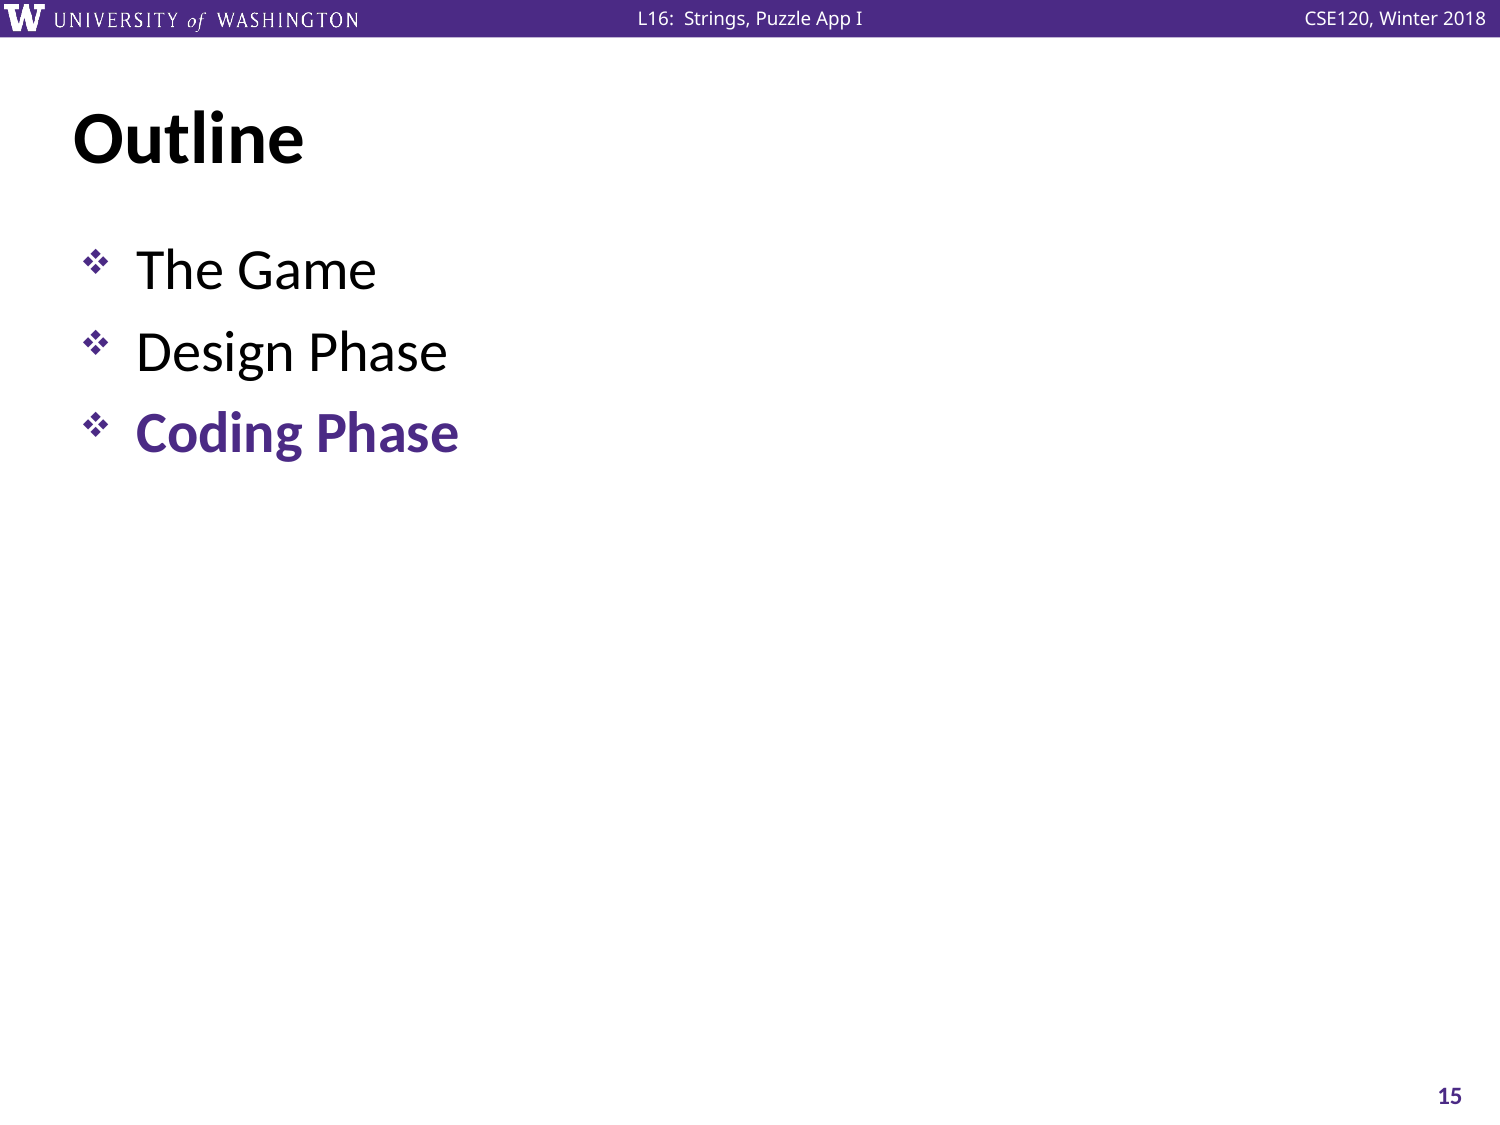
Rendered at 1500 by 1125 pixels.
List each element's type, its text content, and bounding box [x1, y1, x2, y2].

picture [4, 4, 358, 32]
list The Game Design Phase Coding Phase [64, 223, 1438, 1040]
slide_number 15 [1400, 1065, 1500, 1125]
title Outline [58, 71, 1438, 197]
